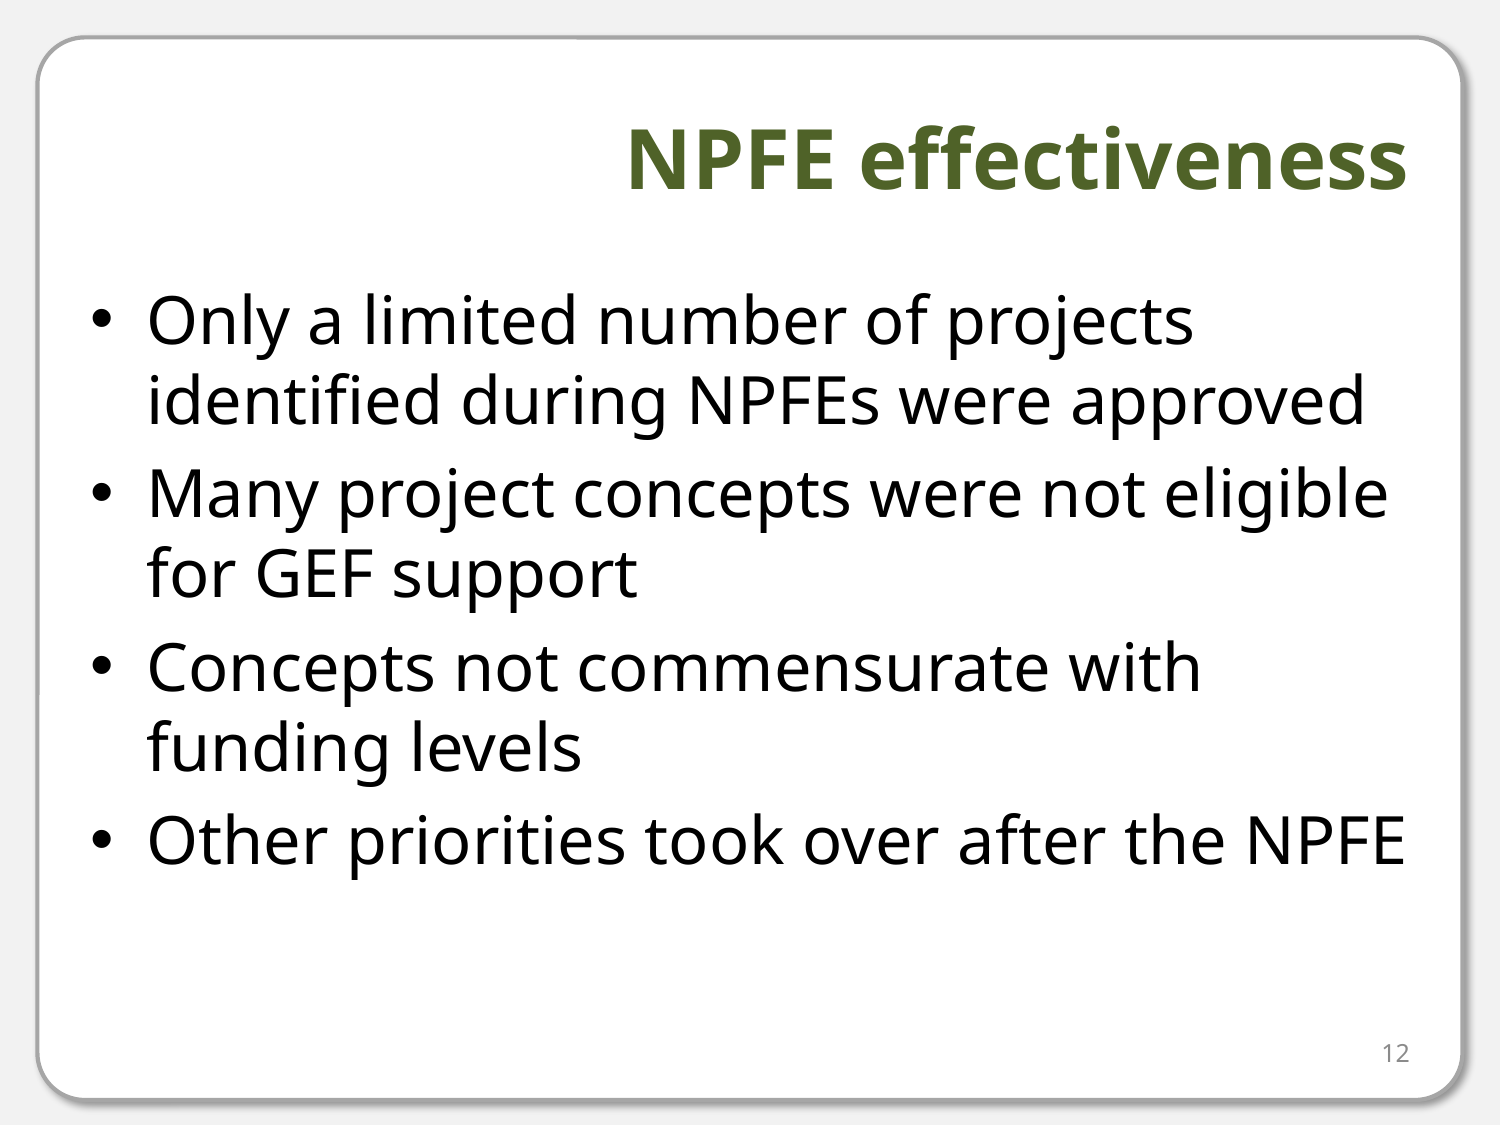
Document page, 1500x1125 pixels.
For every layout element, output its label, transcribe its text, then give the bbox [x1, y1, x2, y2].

list Only a limited number of projects identified during NPFEs were approved Many project concepts were not eligible for GEF support Concepts not commensurate with funding levels Other priorities took over after the NPFE [75, 270, 1425, 1013]
slide_number 12 [1074, 1025, 1425, 1085]
title NPFE effectiveness [75, 62, 1425, 250]
